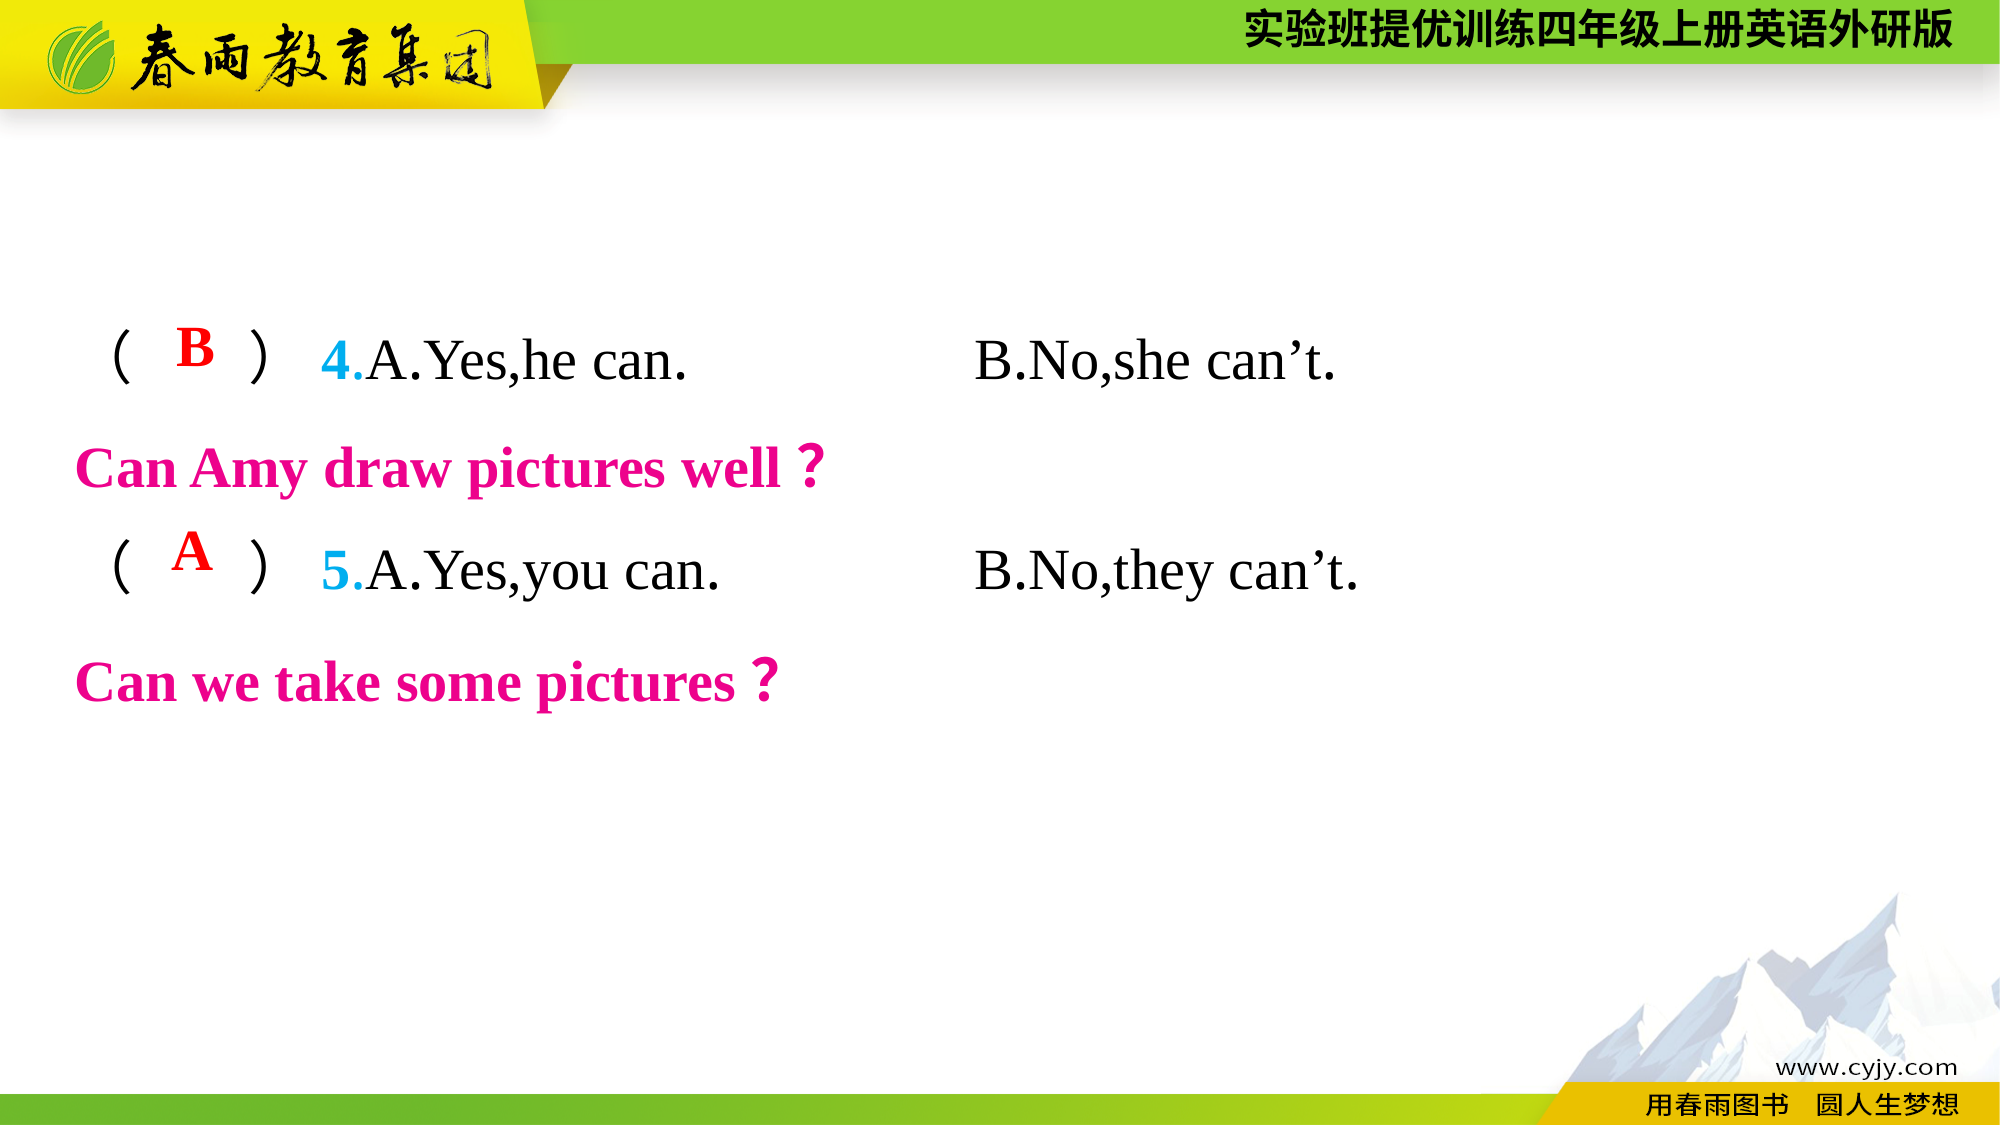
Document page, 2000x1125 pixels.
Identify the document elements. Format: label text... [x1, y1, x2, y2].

text_box B [161, 300, 231, 386]
list （ ）4.A.Yes,he can. B.No,she can’t. （ ）5.A.Yes,you can. B.No,they can’t. [59, 278, 1944, 386]
text_box Can we take some pictures？ [59, 601, 1944, 721]
text_box A [156, 504, 229, 590]
picture [0, 0, 2000, 1125]
text_box Can Amy draw pictures well？ [59, 386, 1944, 507]
list （ ）4.A.Yes,he can. B.No,she can’t. （ ）5.A.Yes,you can. B.No,they can’t. [59, 507, 1944, 601]
